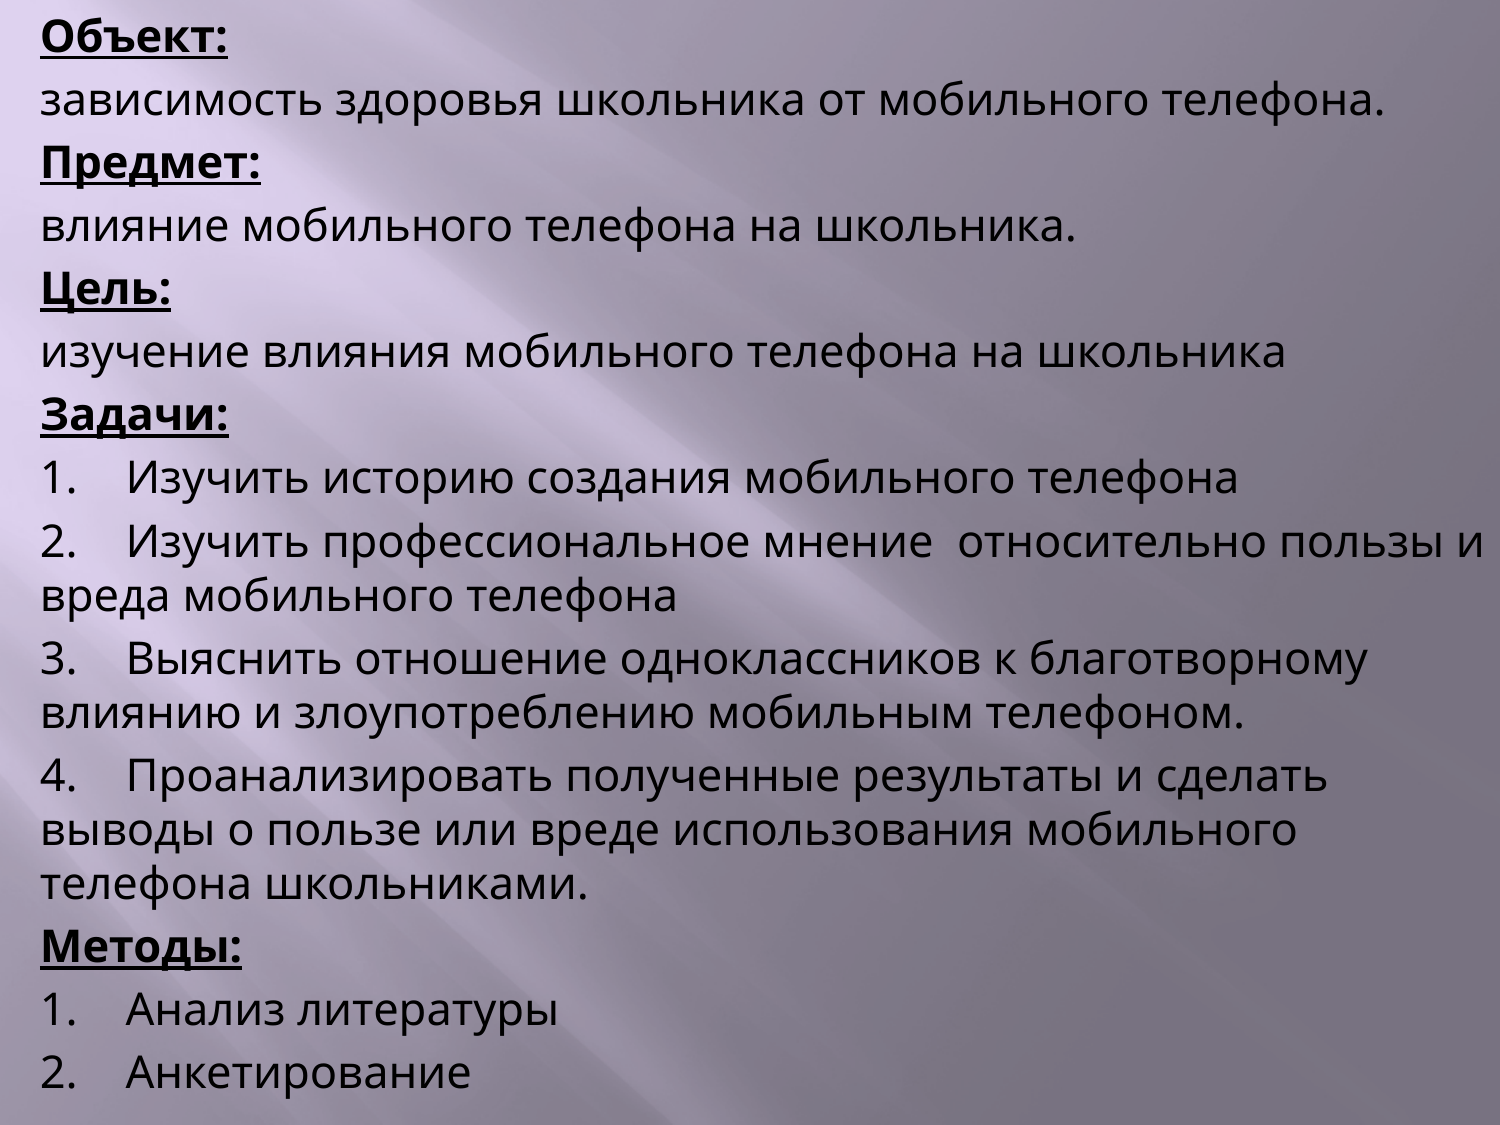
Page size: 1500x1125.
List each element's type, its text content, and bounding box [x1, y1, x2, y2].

list Объект: зависимость здоровья школьника от мобильного телефона. Предмет: влияние мобильного телефона на школьника. Цель: изучение влияния мобильного телефона на школьника Задачи: 1. Изучить историю создания мобильного телефона 2. Изучить профессиональное мнение относительно пользы и вреда мобильного телефона 3. Выяснить отношение одноклассников к благотворному влиянию и злоупотреблению мобильным телефоном. 4. Проанализировать полученные результаты и сделать выводы о пользе или вреде использования мобильного телефона школьниками. Методы: 1. Анализ литературы 2. Анкетирование [4, 0, 1500, 1125]
